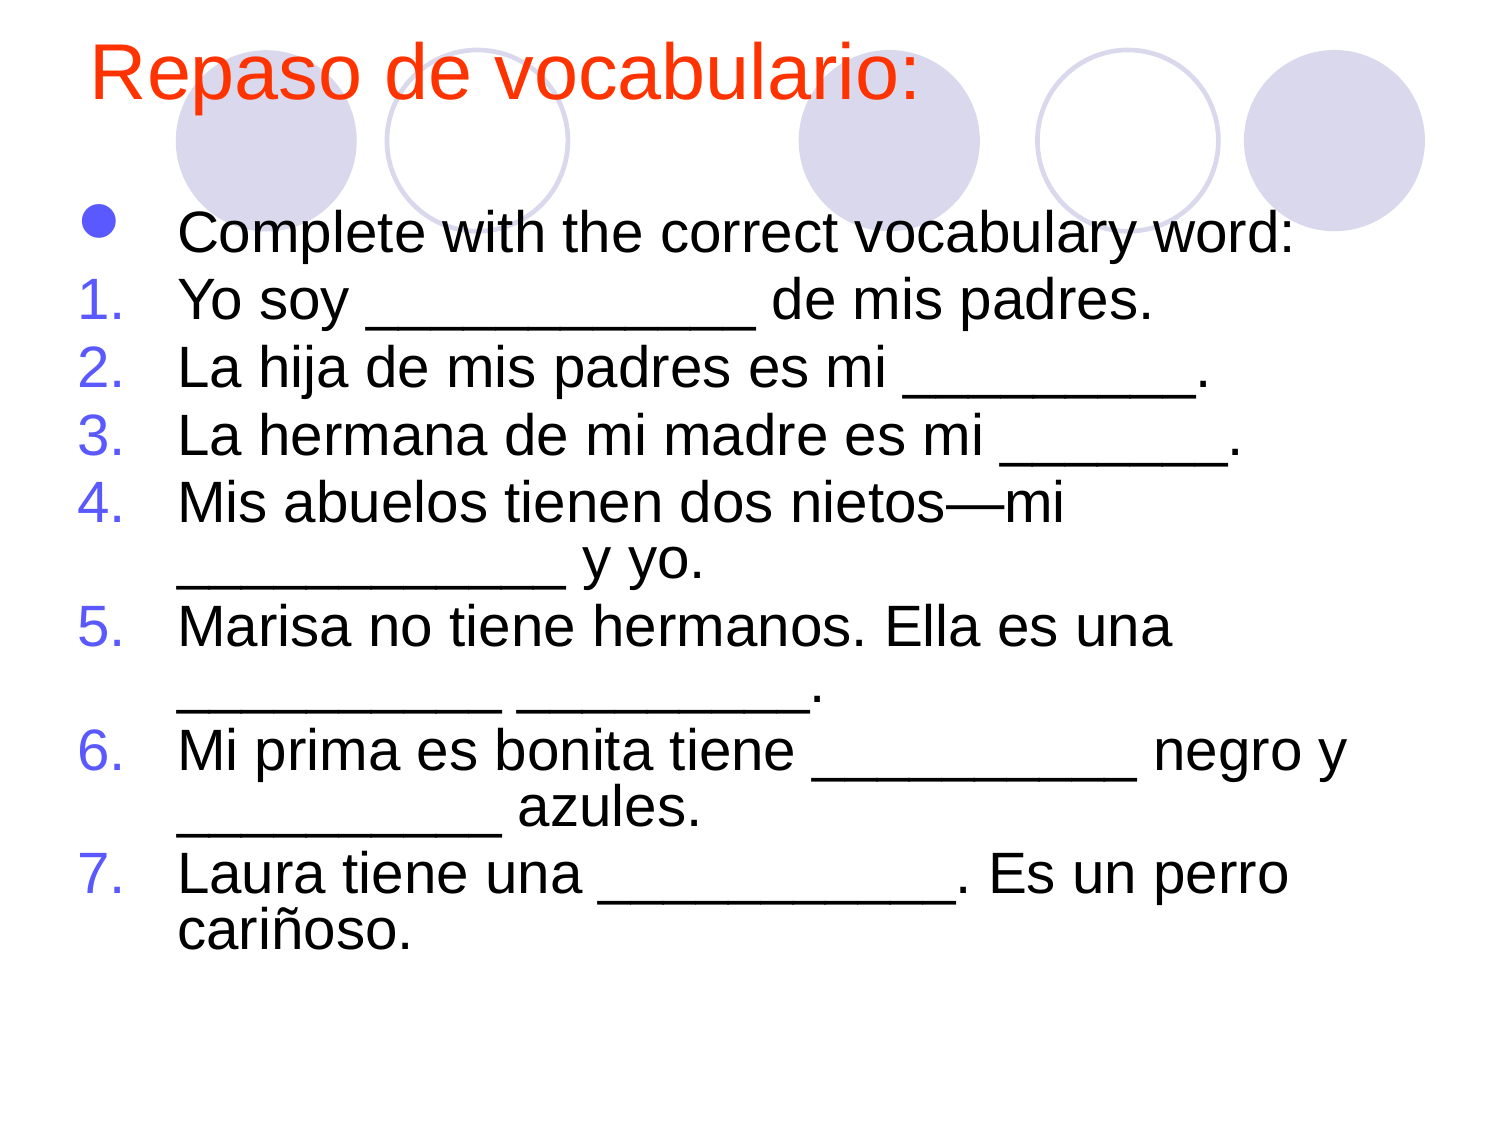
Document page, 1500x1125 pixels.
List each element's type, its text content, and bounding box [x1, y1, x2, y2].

text_box Complete with the correct vocabulary word: Yo soy ____________ de mis padres. La hija de mis padres es mi _________. La hermana de mi madre es mi _______. Mis abuelos tienen dos nietos—mi ____________ y yo. Marisa no tiene hermanos. Ella es una __________ _________. Mi prima es bonita tiene __________ negro y __________ azules. Laura tiene una ___________. Es un perro cariñoso. [62, 200, 1413, 1050]
text_box Repaso de vocabulario: [74, 12, 1425, 200]
